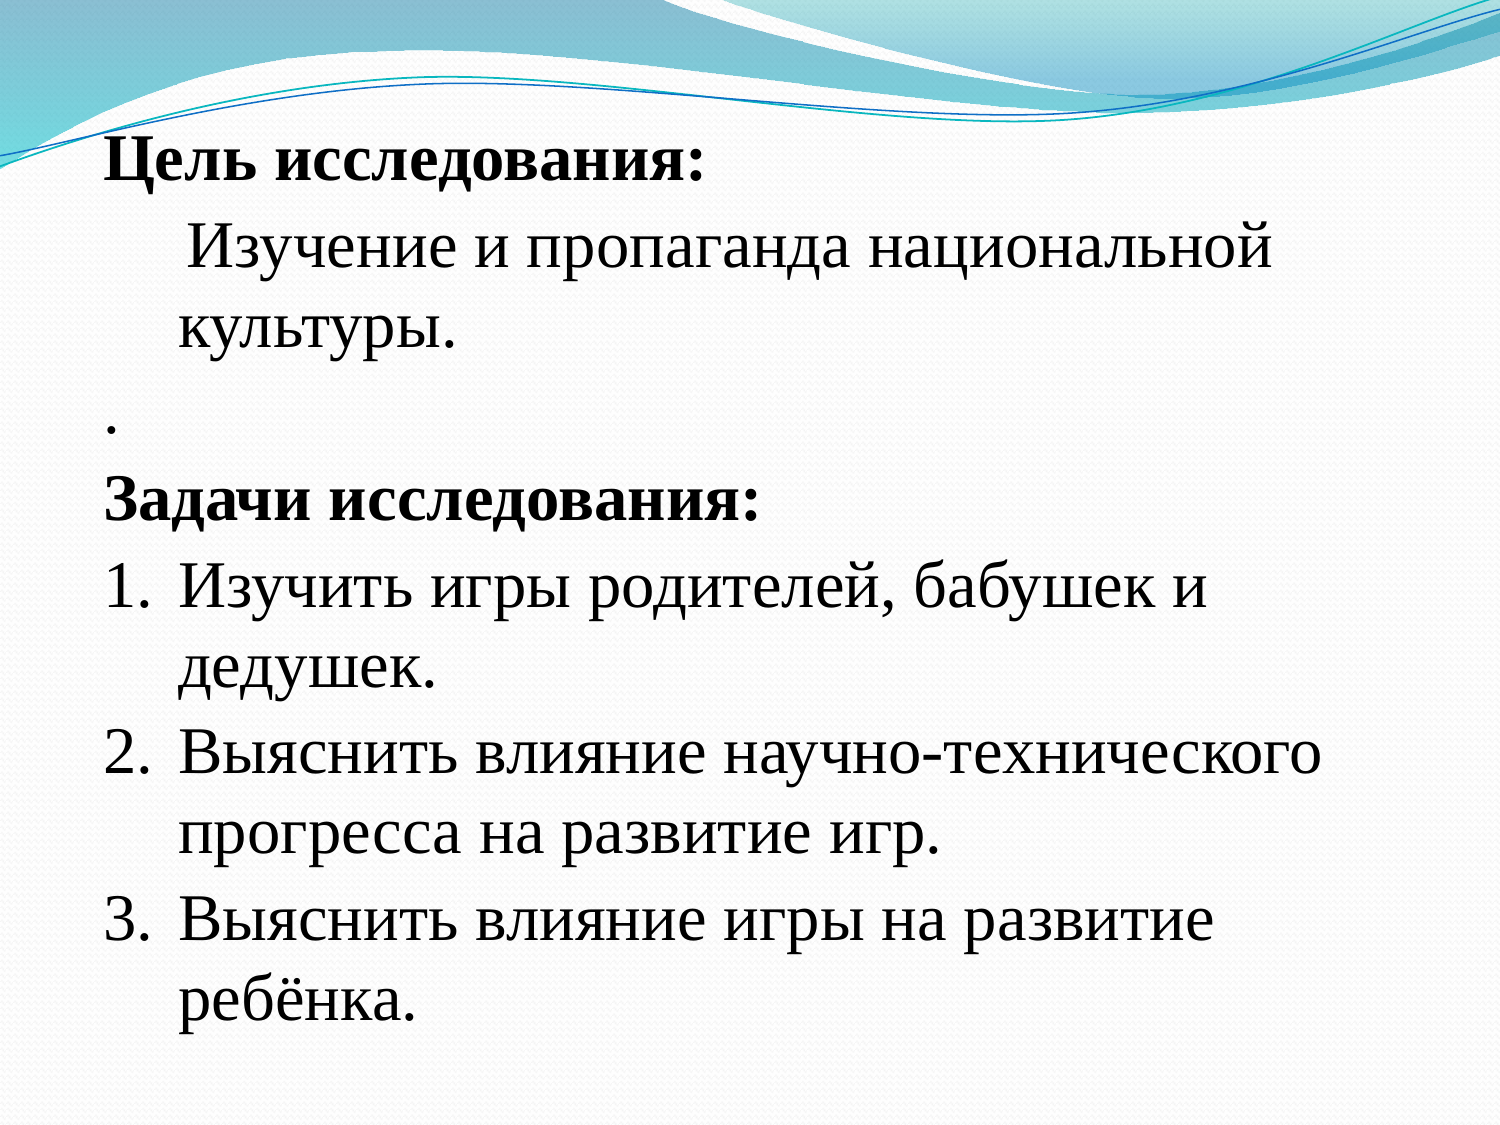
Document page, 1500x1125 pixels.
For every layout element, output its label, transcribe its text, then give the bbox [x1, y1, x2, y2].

text_box Цель исследования: Изучение и пропаганда национальной культуры. . Задачи исследования: Изучить игры родителей, бабушек и дедушек. Выяснить влияние научно-технического прогресса на развитие игр. Выяснить влияние игры на развитие ребёнка. [88, 106, 1412, 1106]
